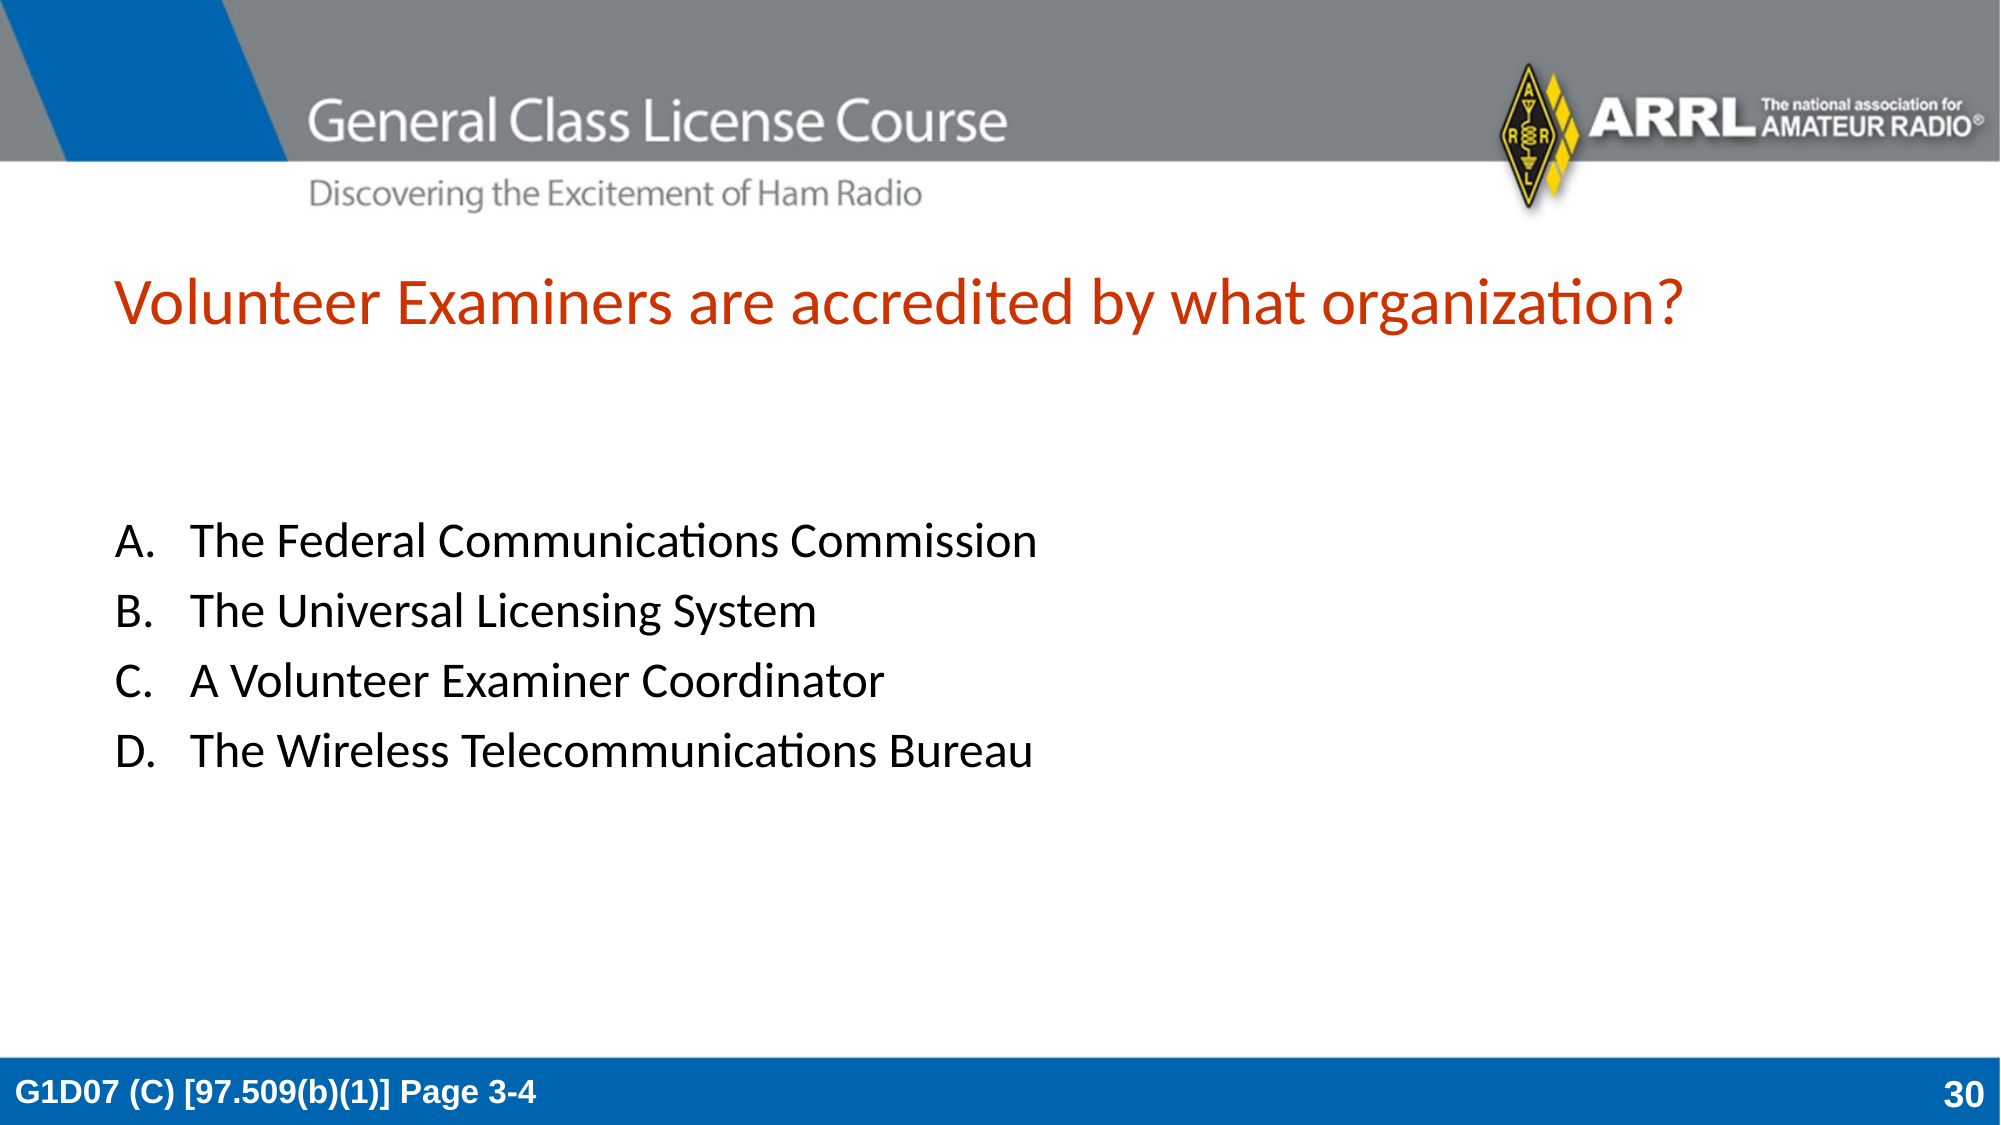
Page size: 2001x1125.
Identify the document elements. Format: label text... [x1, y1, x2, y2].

text_box 30 [1875, 1062, 2000, 1123]
list The Federal Communications Commission The Universal Licensing System A Volunteer Examiner Coordinator The Wireless Telecommunications Bureau [99, 500, 1900, 1005]
title Volunteer Examiners are accredited by what organization? [99, 249, 1900, 388]
picture [0, 0, 2001, 1125]
text_box G1D07 (C) [97.509(b)(1)] Page 3-4 [0, 1062, 1313, 1118]
